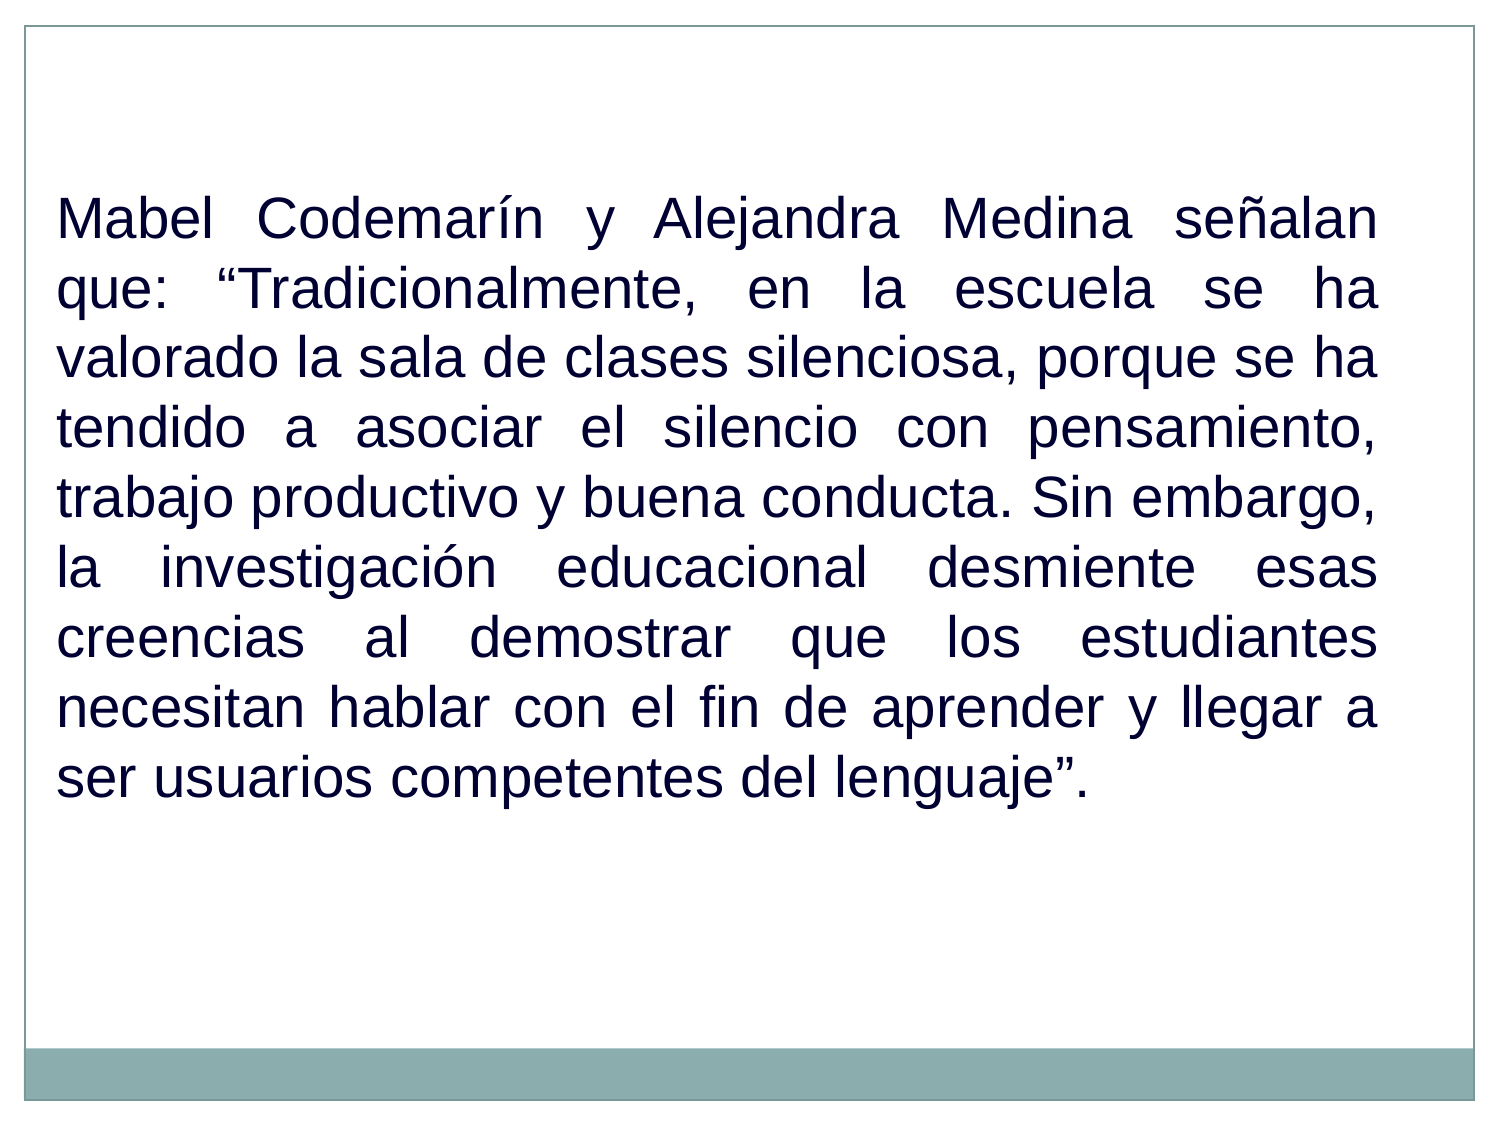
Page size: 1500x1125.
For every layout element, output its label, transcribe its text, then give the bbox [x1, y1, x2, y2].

list Mabel Codemarín y Alejandra Medina señalan que: “Tradicionalmente, en la escuela se ha valorado la sala de clases silenciosa, porque se ha tendido a asociar el silencio con pensamiento, trabajo productivo y buena conducta. Sin embargo, la investigación educacional desmiente esas creencias al demostrar que los estudiantes necesitan hablar con el fin de aprender y llegar a ser usuarios competentes del lenguaje”. [41, 30, 1396, 1001]
